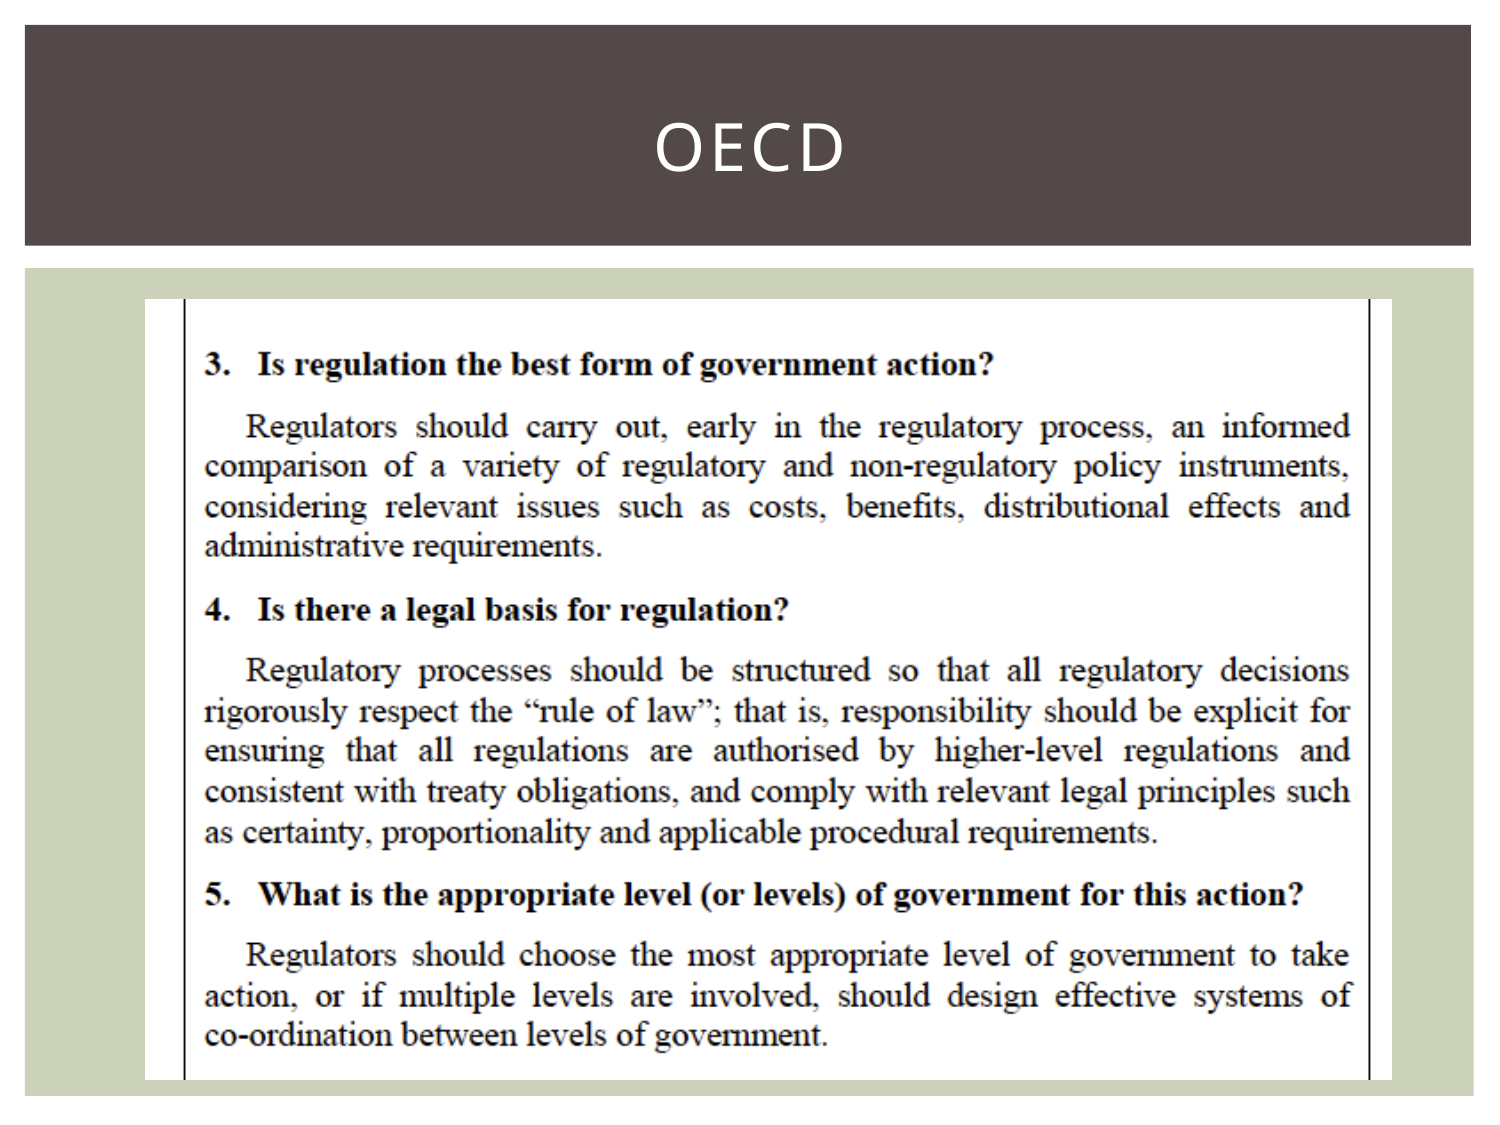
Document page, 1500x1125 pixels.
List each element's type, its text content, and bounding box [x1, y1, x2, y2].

title OECD [62, 58, 1438, 232]
picture [145, 299, 1392, 1080]
